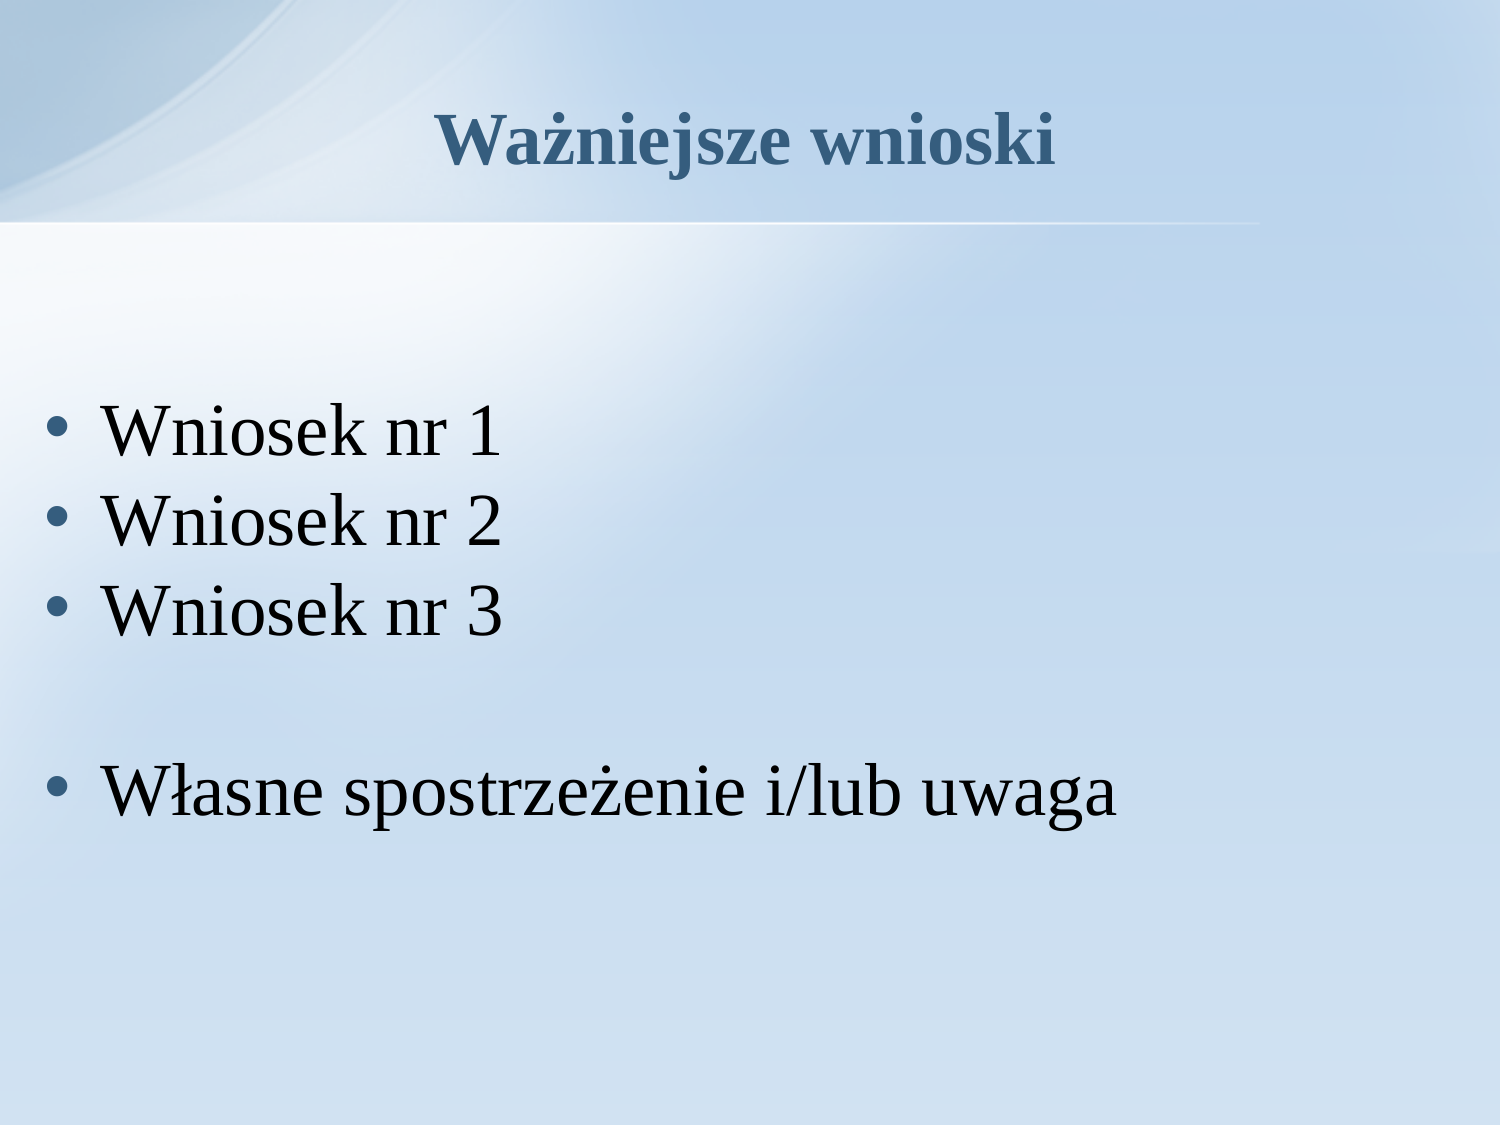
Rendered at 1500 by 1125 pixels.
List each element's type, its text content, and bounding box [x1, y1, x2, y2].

list Wniosek nr 1 Wniosek nr 2 Wniosek nr 3 Własne spostrzeżenie i/lub uwaga [29, 373, 1483, 750]
title Ważniejsze wnioski [70, 0, 1421, 188]
picture [0, 0, 1500, 1125]
